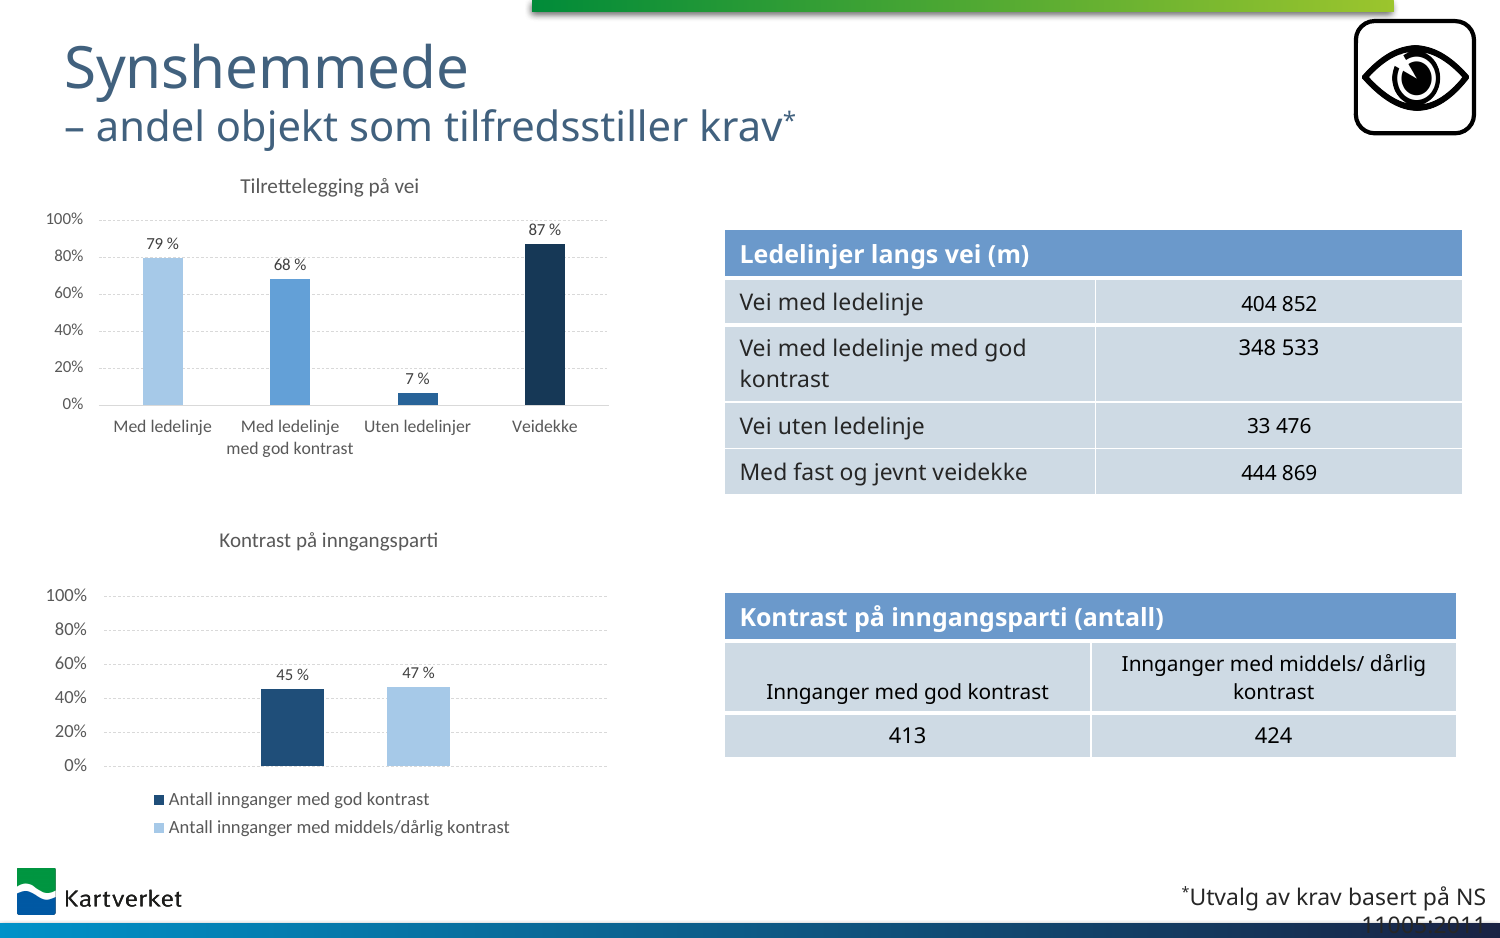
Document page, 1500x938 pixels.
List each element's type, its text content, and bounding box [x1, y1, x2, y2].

table_header Kontrast på inngangsparti (antall) [725, 593, 1456, 639]
table_cell Vei med ledelinje [725, 280, 1095, 323]
picture [41, 166, 619, 492]
table_cell Med fast og jevnt veidekke [725, 449, 1095, 494]
text_box Synshemmede – andel objekt som tilfredsstiller krav* [49, 24, 1431, 158]
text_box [1355, 20, 1475, 134]
table_cell Innganger med middels/ dårlig kontrast [1092, 643, 1456, 711]
text_box *Utvalg av krav basert på NS 11005:2011 [1068, 873, 1500, 938]
table_cell 348 533 [1096, 327, 1462, 401]
table_cell 444 869 [1096, 449, 1462, 494]
table_cell 413 [725, 715, 1090, 757]
table_header Ledelinjer langs vei (m) [725, 230, 1462, 276]
table_cell Innganger med god kontrast [725, 643, 1090, 711]
table_cell Vei med ledelinje med god kontrast [725, 327, 1095, 401]
table_cell Vei uten ledelinje [725, 403, 1095, 448]
table_cell 404 852 [1096, 280, 1462, 323]
table_cell 33 476 [1096, 403, 1462, 448]
picture [41, 520, 617, 846]
table_cell 424 [1092, 715, 1456, 757]
